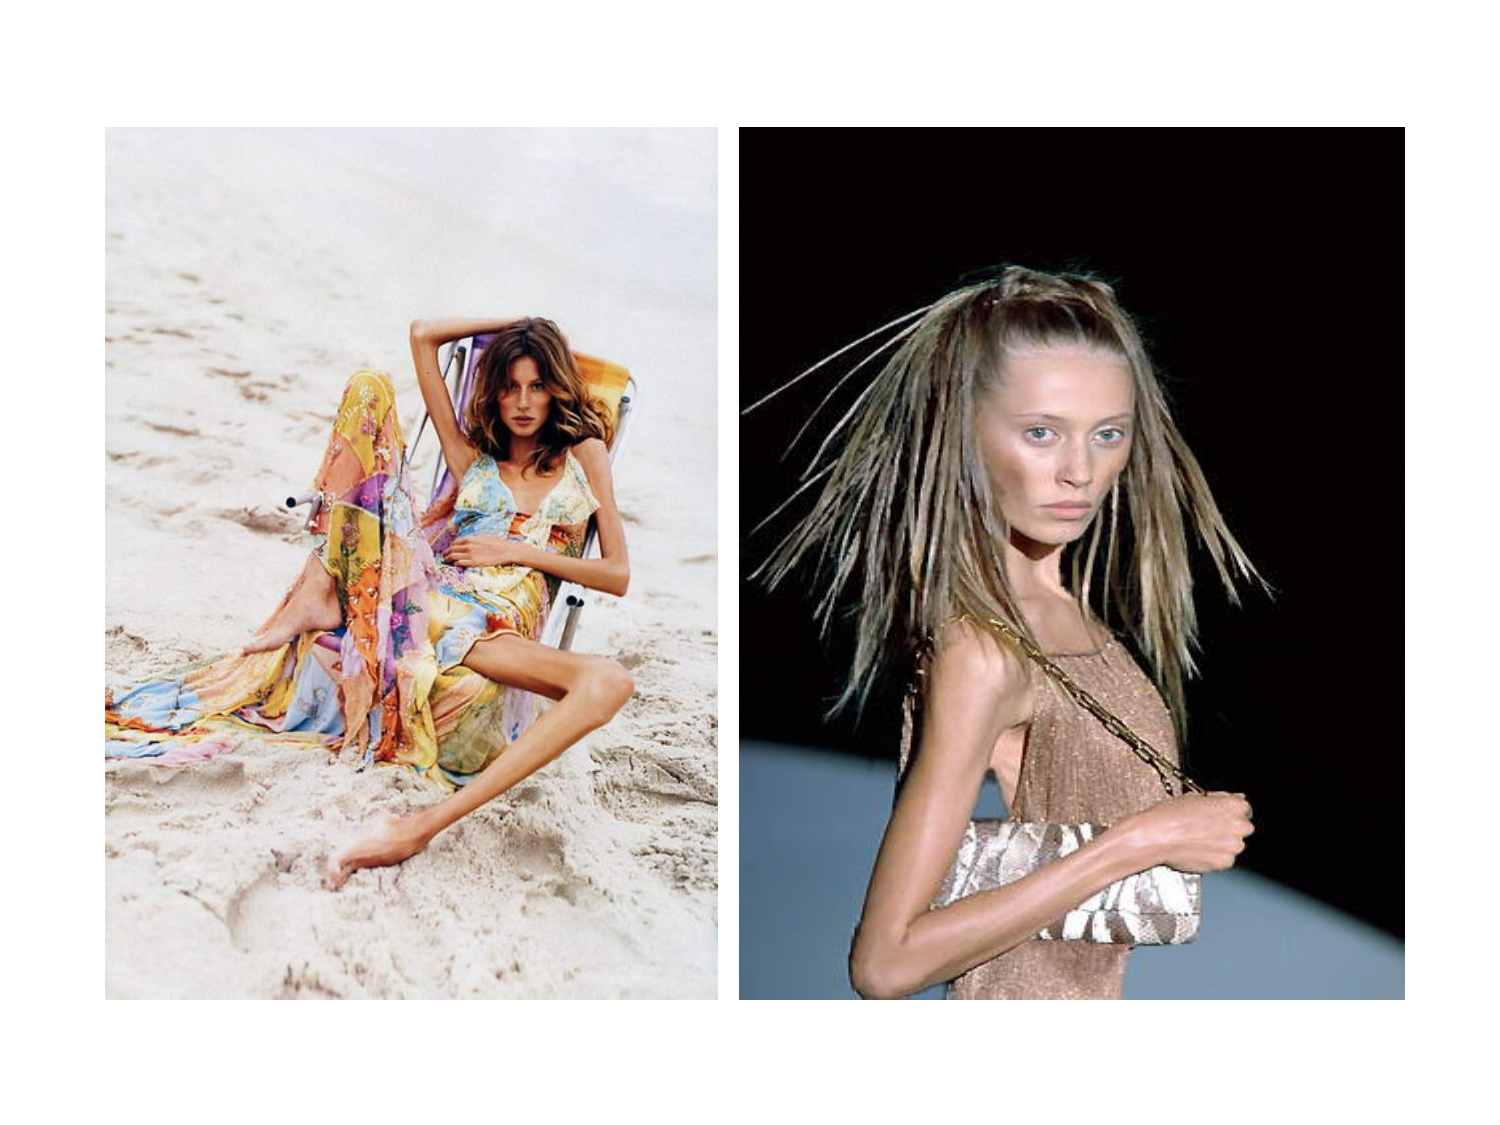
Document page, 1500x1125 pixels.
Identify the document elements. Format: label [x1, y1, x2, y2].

list [105, 127, 718, 1001]
list [739, 127, 1406, 1001]
